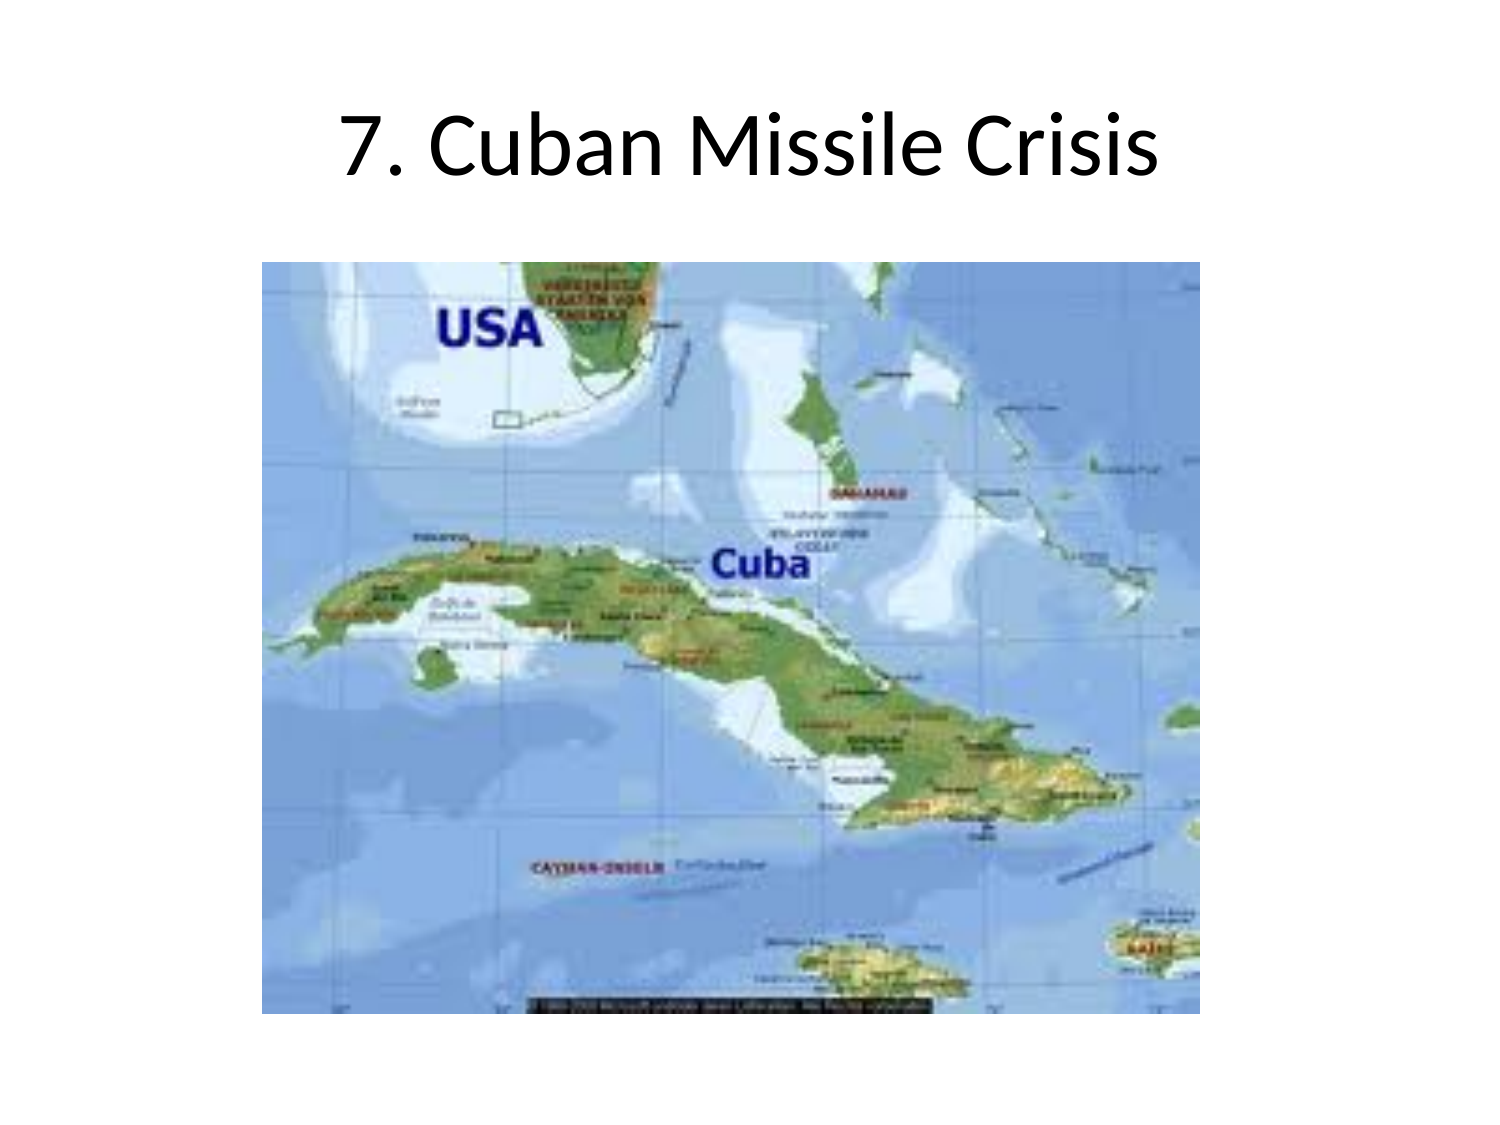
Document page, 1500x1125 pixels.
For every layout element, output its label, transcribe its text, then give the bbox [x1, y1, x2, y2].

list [262, 262, 1201, 1014]
title 7. Cuban Missile Crisis [75, 45, 1425, 233]
